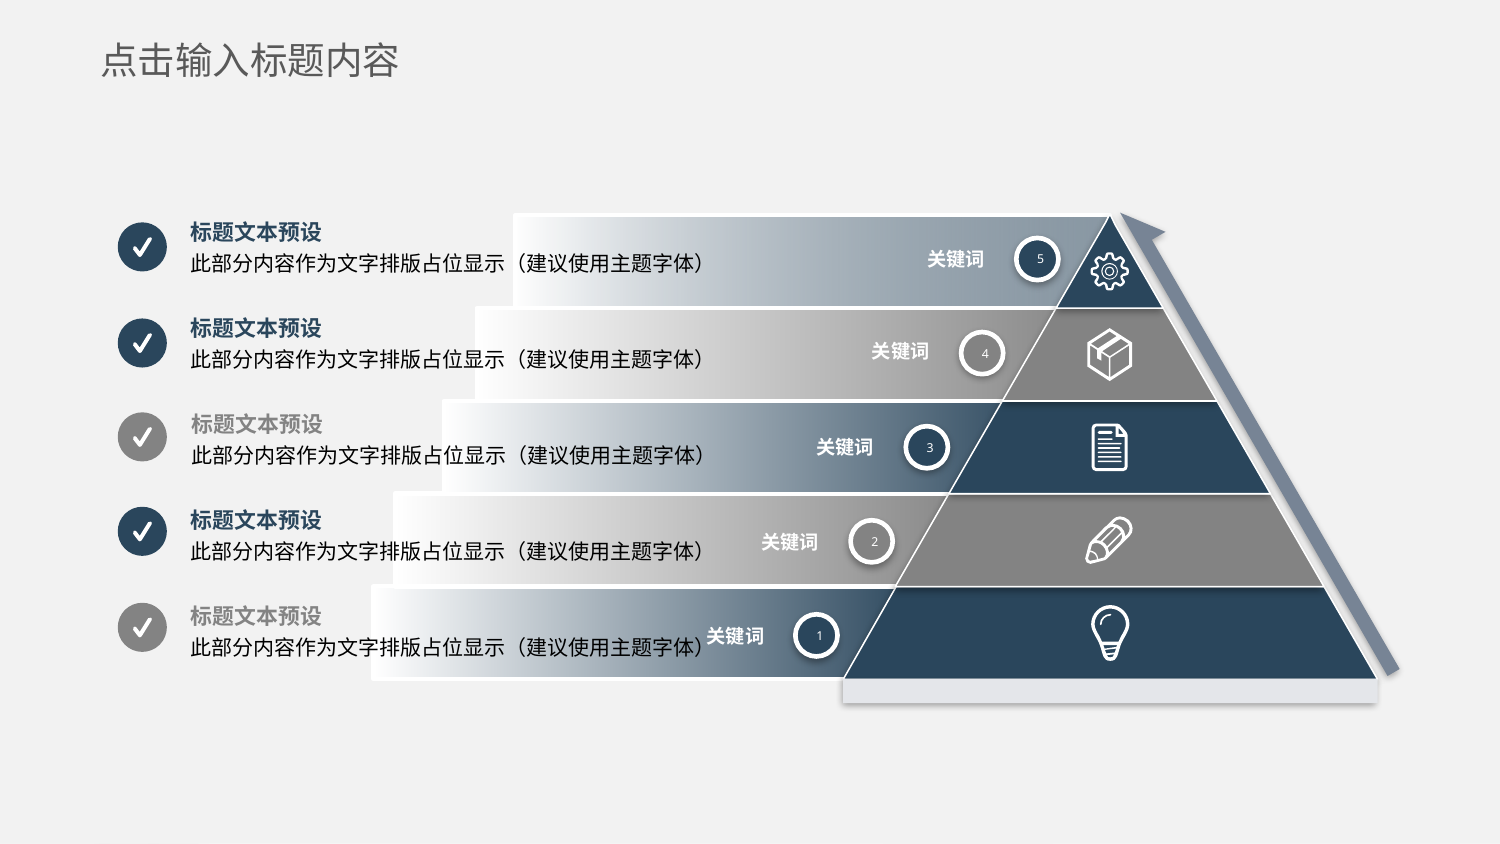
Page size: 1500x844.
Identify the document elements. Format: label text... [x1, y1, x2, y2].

text_box 点击输入标题内容 [100, 28, 450, 91]
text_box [117, 169, 1378, 705]
